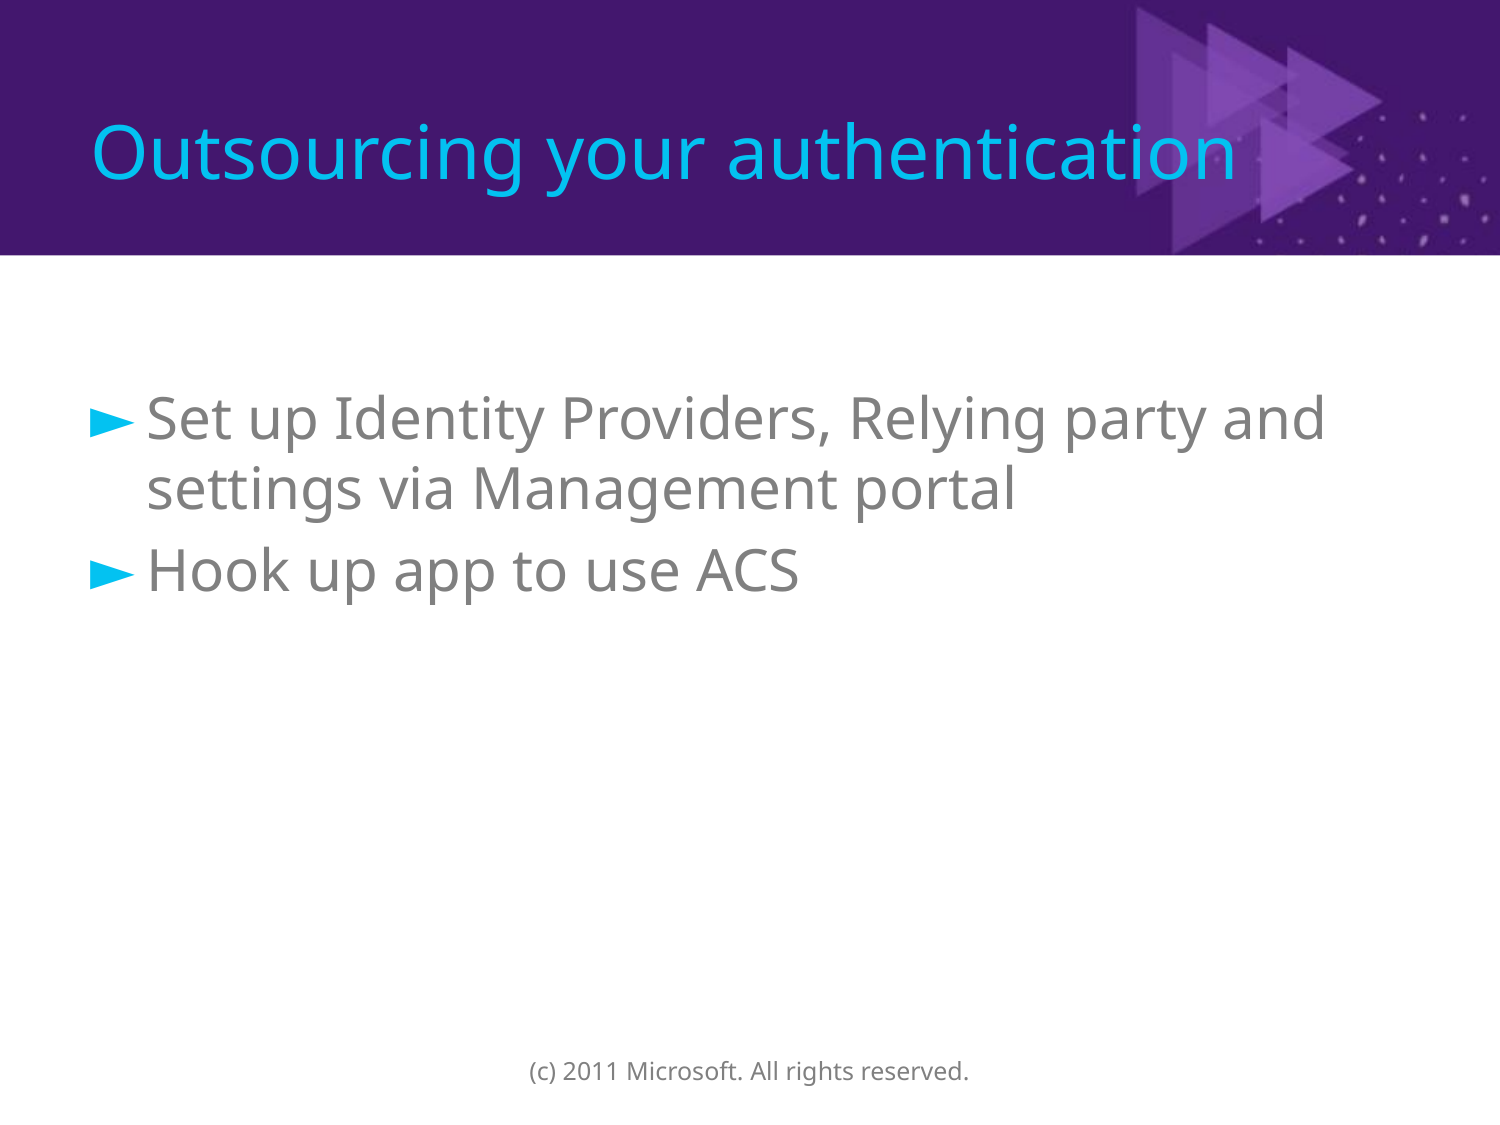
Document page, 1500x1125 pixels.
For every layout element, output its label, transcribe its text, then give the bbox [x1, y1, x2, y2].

picture [0, 0, 1500, 255]
title Outsourcing your authentication [75, 56, 1425, 244]
footer (c) 2011 Microsoft. All rights reserved. [512, 1042, 988, 1103]
list Set up Identity Providers, Relying party and settings via Management portal Hook up app to use ACS [75, 373, 1425, 1005]
